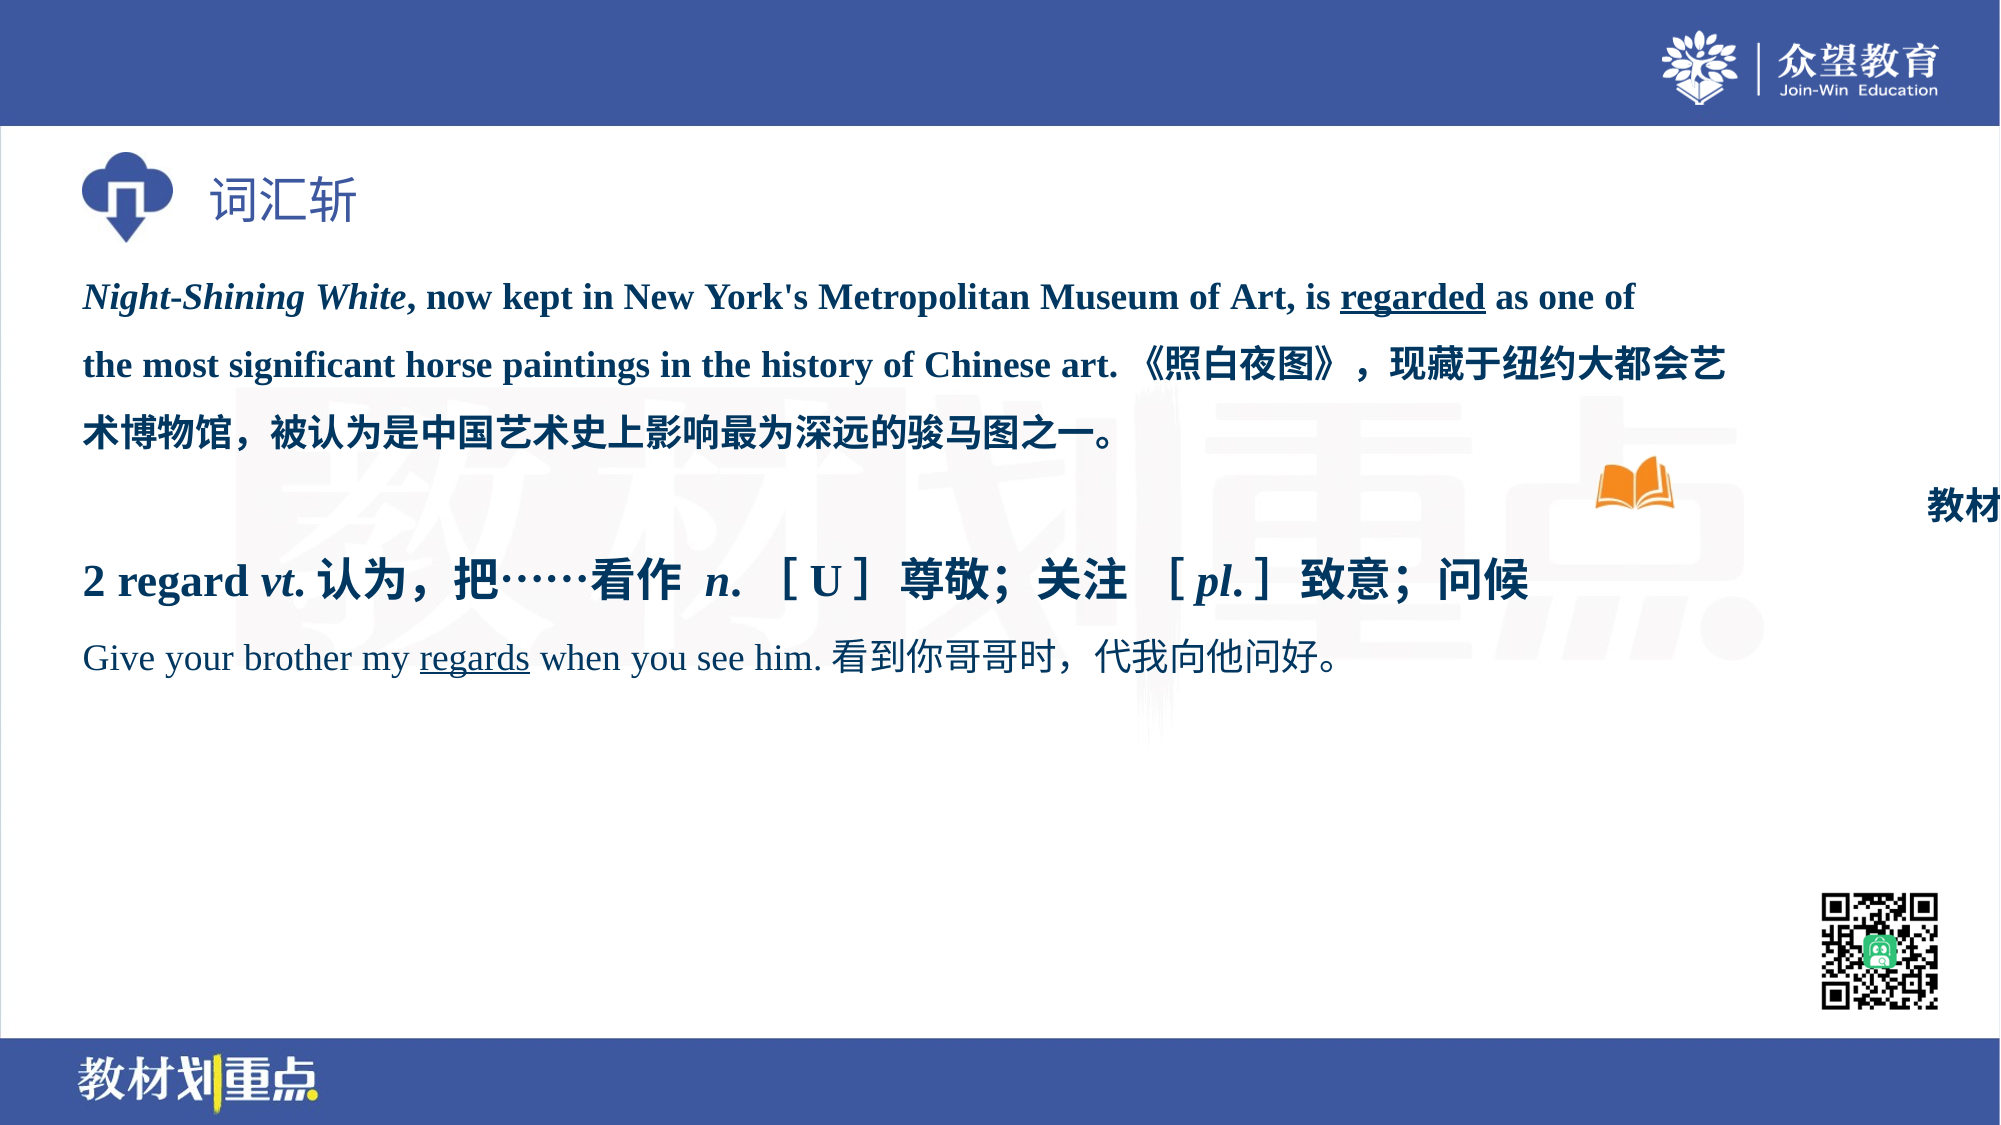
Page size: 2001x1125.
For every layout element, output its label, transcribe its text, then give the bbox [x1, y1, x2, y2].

text_box Night-Shining White, now kept in New York's Metropolitan Museum of Art, is regarded as one of the most significant horse paintings in the history of Chinese art.《照白夜图》，现藏于纽约大都会艺 术博物馆，被认为是中国艺术史上影响最为深远的骏马图之一。 教材P58 [82, 248, 1817, 519]
picture [0, 0, 2000, 1125]
text_box 2 regard vt.认为，把……看作 n.［U］尊敬；关注 ［pl.］致意；问候 [82, 524, 1817, 633]
